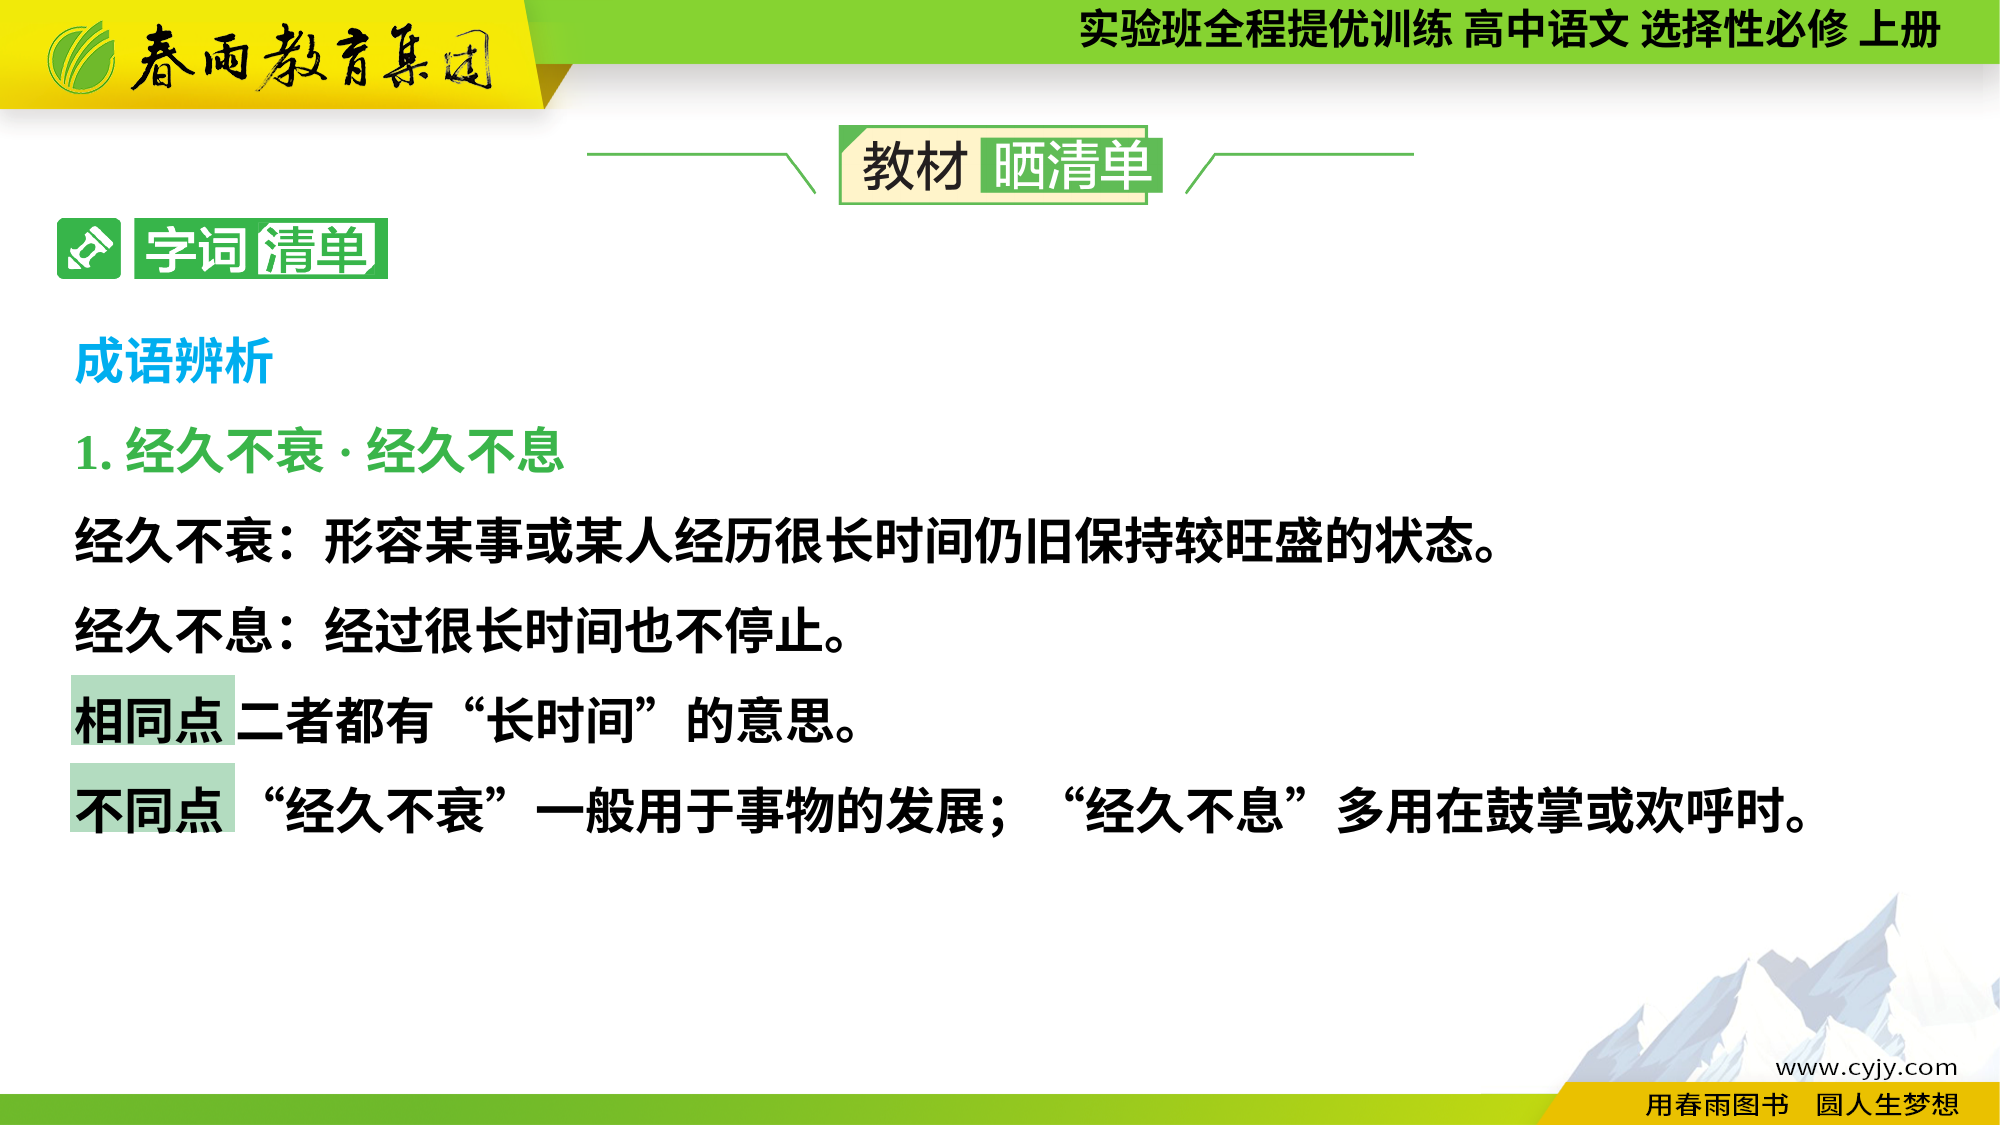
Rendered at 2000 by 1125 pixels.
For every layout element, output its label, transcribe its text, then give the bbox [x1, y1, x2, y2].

list 成语辨析 1.经久不衰·经久不息 经久不衰：形容某事或某人经历很长时间仍旧保持较旺盛的状态。 经久不息：经过很长时间也不停止。 相同点 二者都有“长时间”的意思。 不同点 “经久不衰”一般用于事物的发展；“经久不息”多用在鼓掌或欢呼时。 [59, 292, 1944, 853]
picture [0, 0, 2000, 1125]
